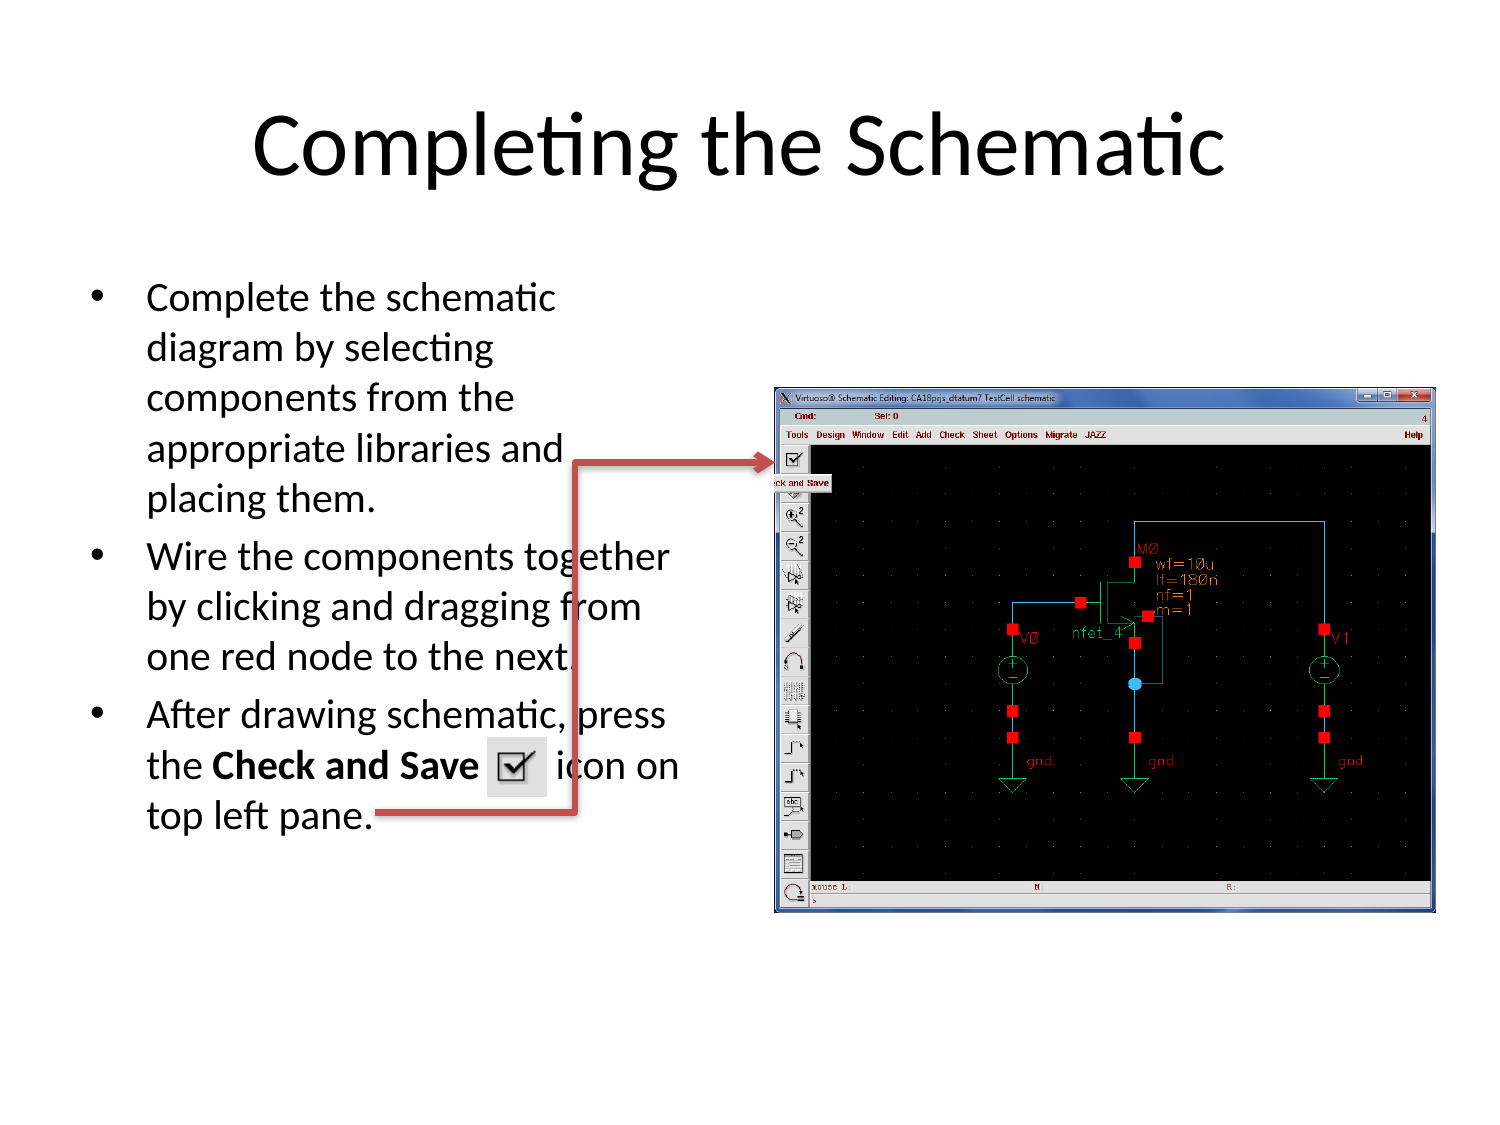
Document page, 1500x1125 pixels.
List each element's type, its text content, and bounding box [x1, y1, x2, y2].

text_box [374, 462, 776, 813]
list Complete the schematic diagram by selecting components from the appropriate libraries and placing them. Wire the components together by clicking and dragging from one red node to the next. After drawing schematic, press the Check and Save icon on top left pane. [75, 262, 700, 1005]
title Completing the Schematic [75, 45, 1425, 233]
picture [774, 387, 1436, 913]
